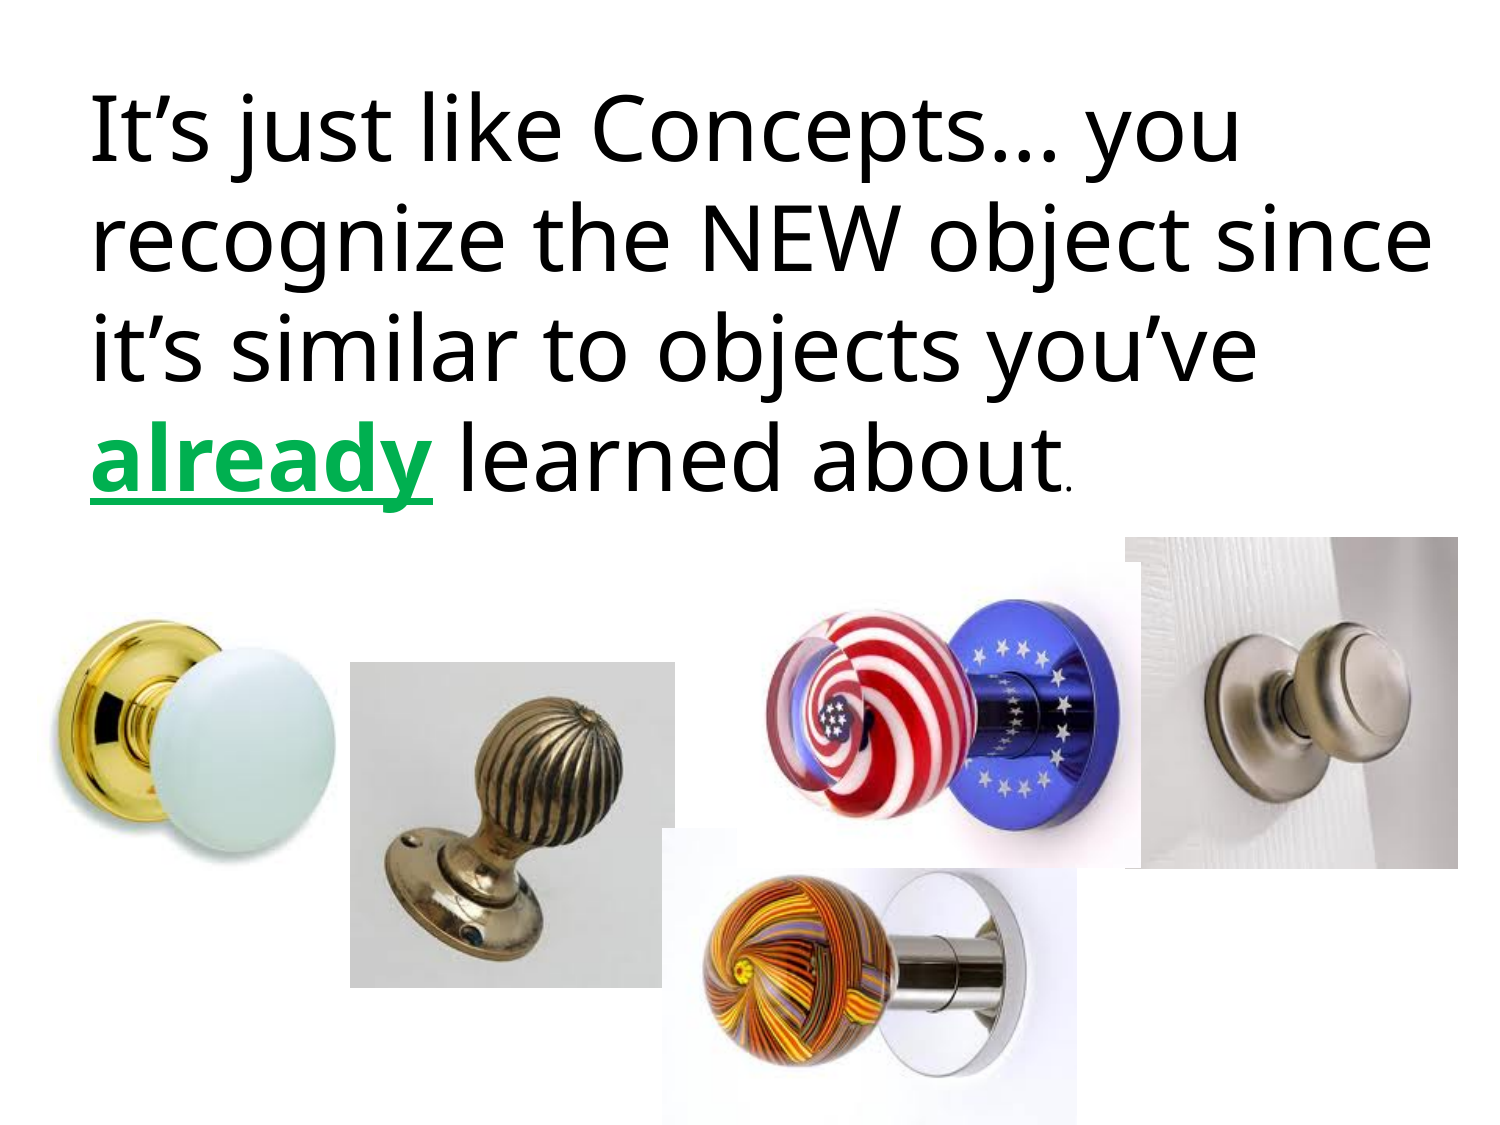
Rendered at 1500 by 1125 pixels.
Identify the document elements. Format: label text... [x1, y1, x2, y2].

picture [349, 537, 1458, 1125]
text_box It’s just like Concepts... you recognize the NEW object since it’s similar to objects you’ve already learned about. [75, 62, 1463, 517]
picture [37, 612, 348, 871]
